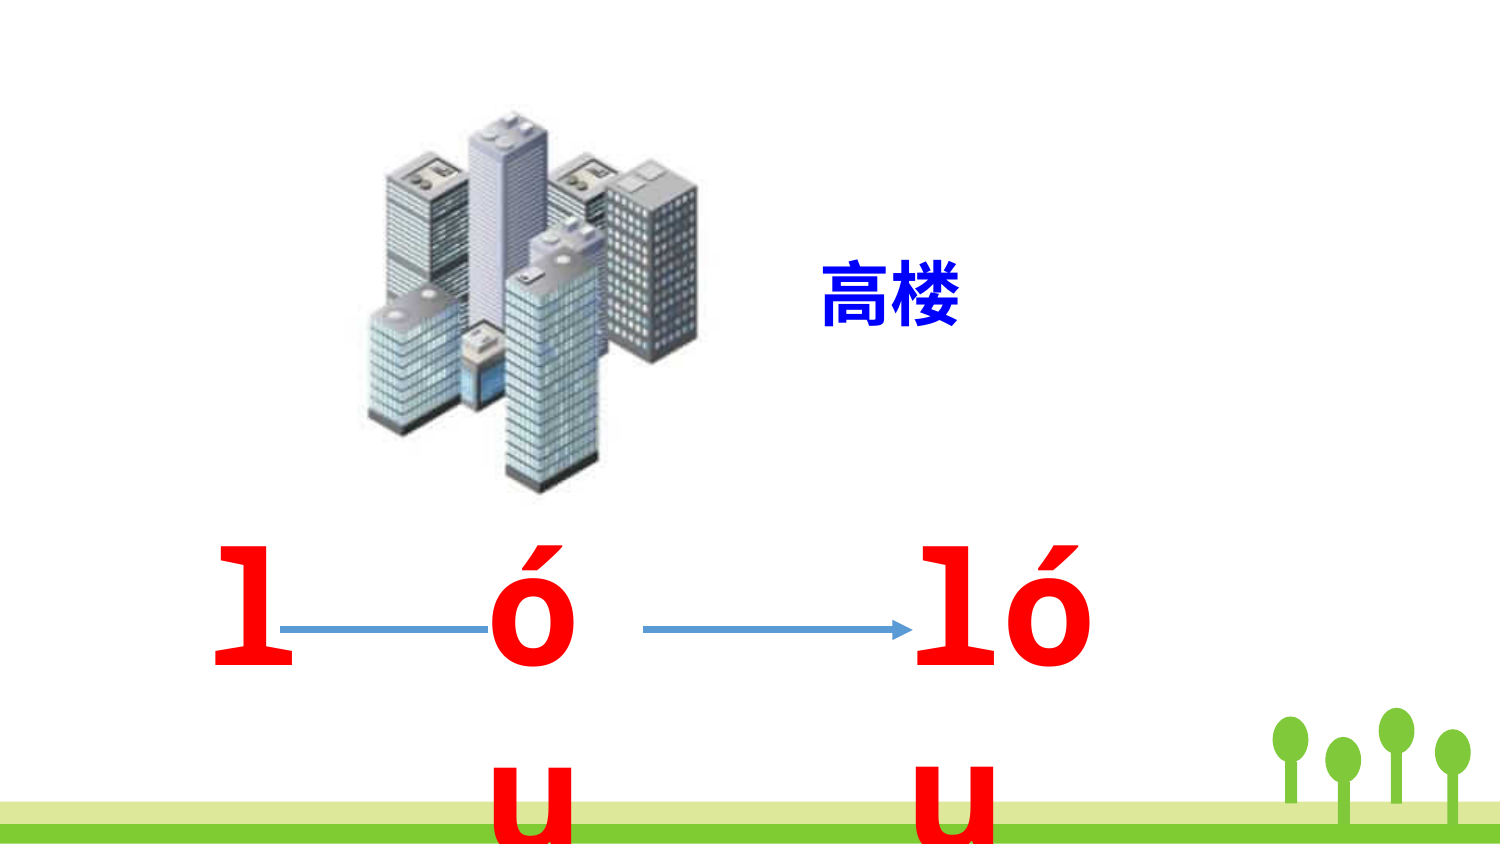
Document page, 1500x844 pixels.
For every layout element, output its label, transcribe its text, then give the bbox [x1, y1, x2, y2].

text_box 高楼 [808, 244, 984, 341]
picture [307, 92, 730, 518]
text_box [0, 707, 1500, 844]
text_box l [195, 504, 308, 703]
text_box óu [474, 518, 659, 707]
text_box lóu [897, 503, 1165, 707]
